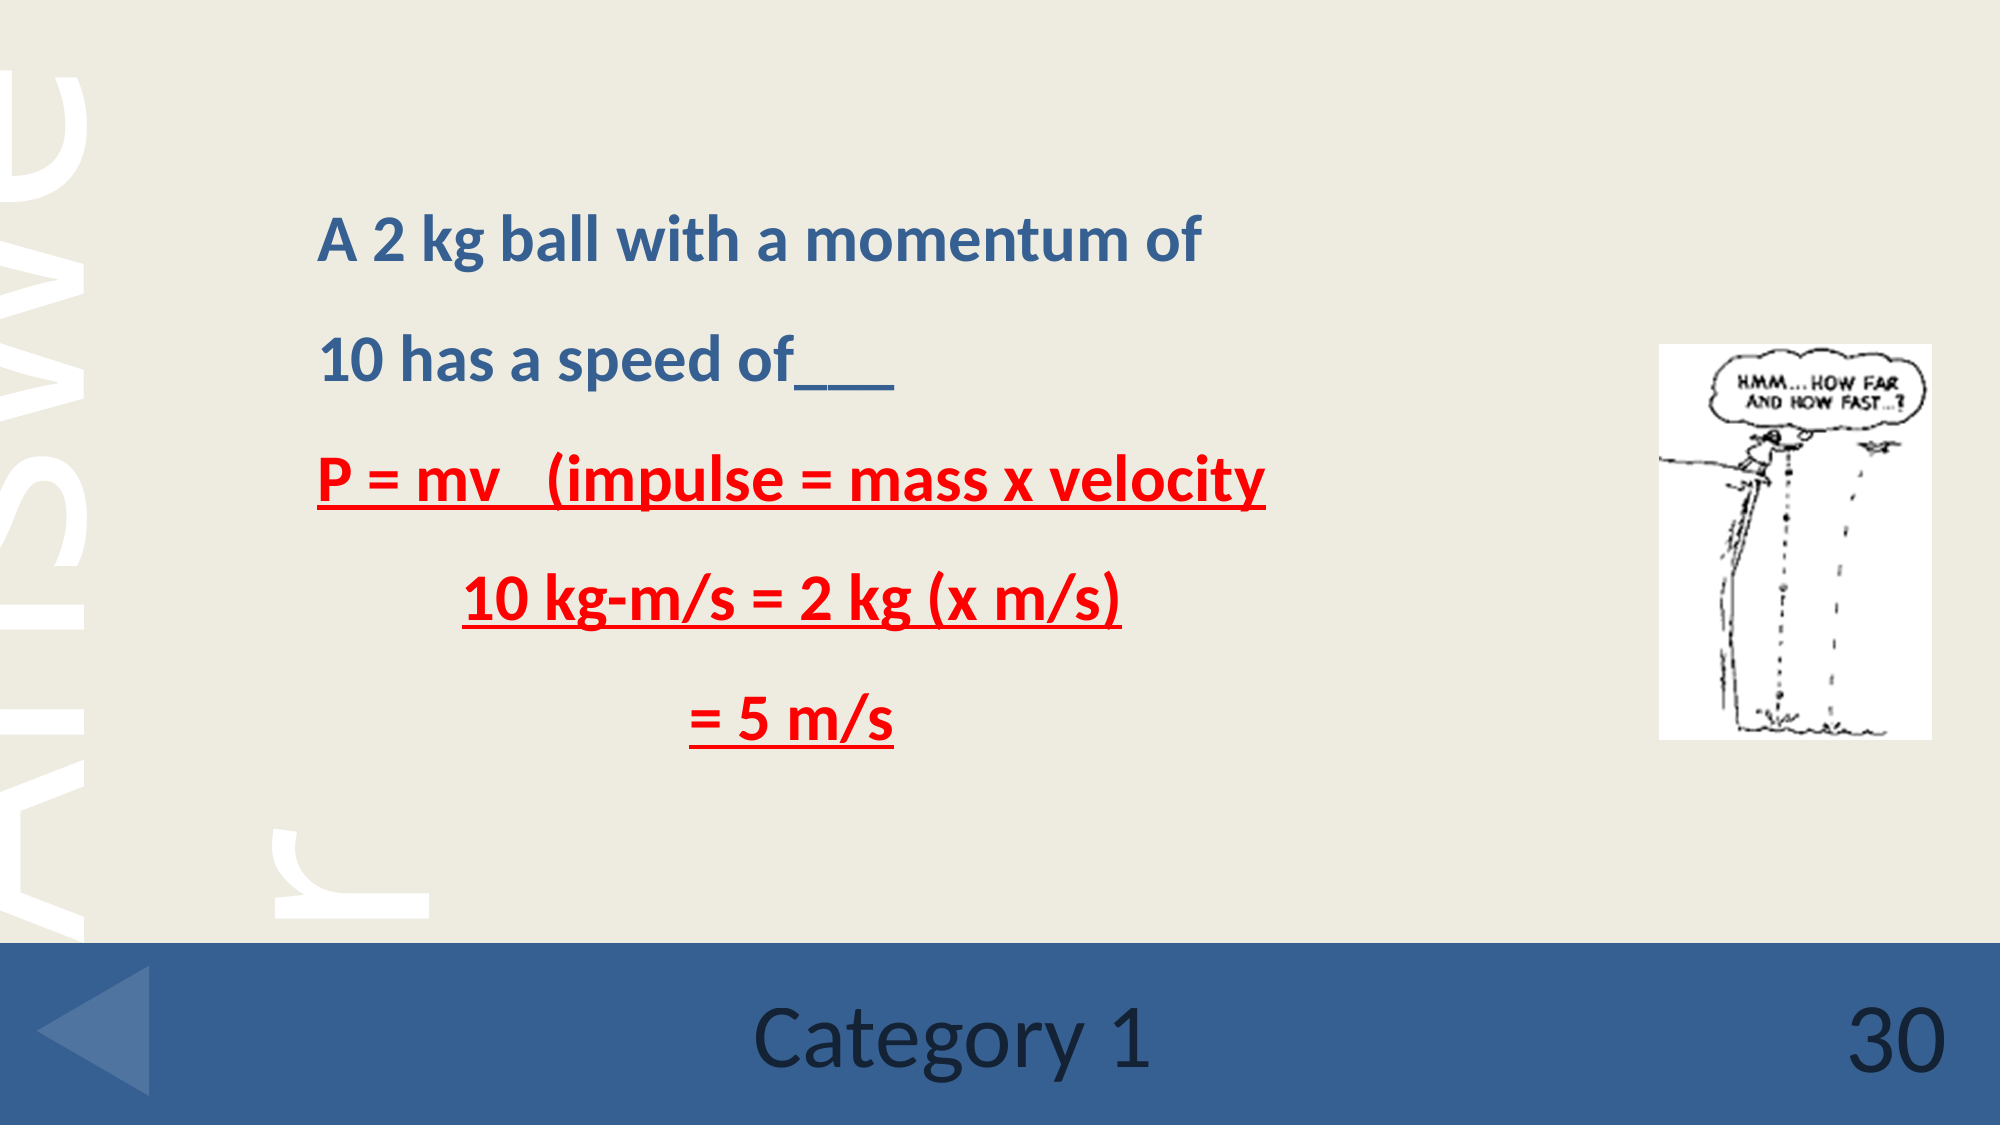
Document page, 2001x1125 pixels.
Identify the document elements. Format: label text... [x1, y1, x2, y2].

picture [1658, 344, 1932, 741]
list A 2 kg ball with a momentum of 10 has a speed of___ P = mv (impulse = mass x velocity 10 kg-m/s = 2 kg (x m/s) = 5 m/s [302, 111, 1282, 877]
title Category 1 [53, 937, 1854, 1125]
list 30 [1854, 967, 1963, 1097]
